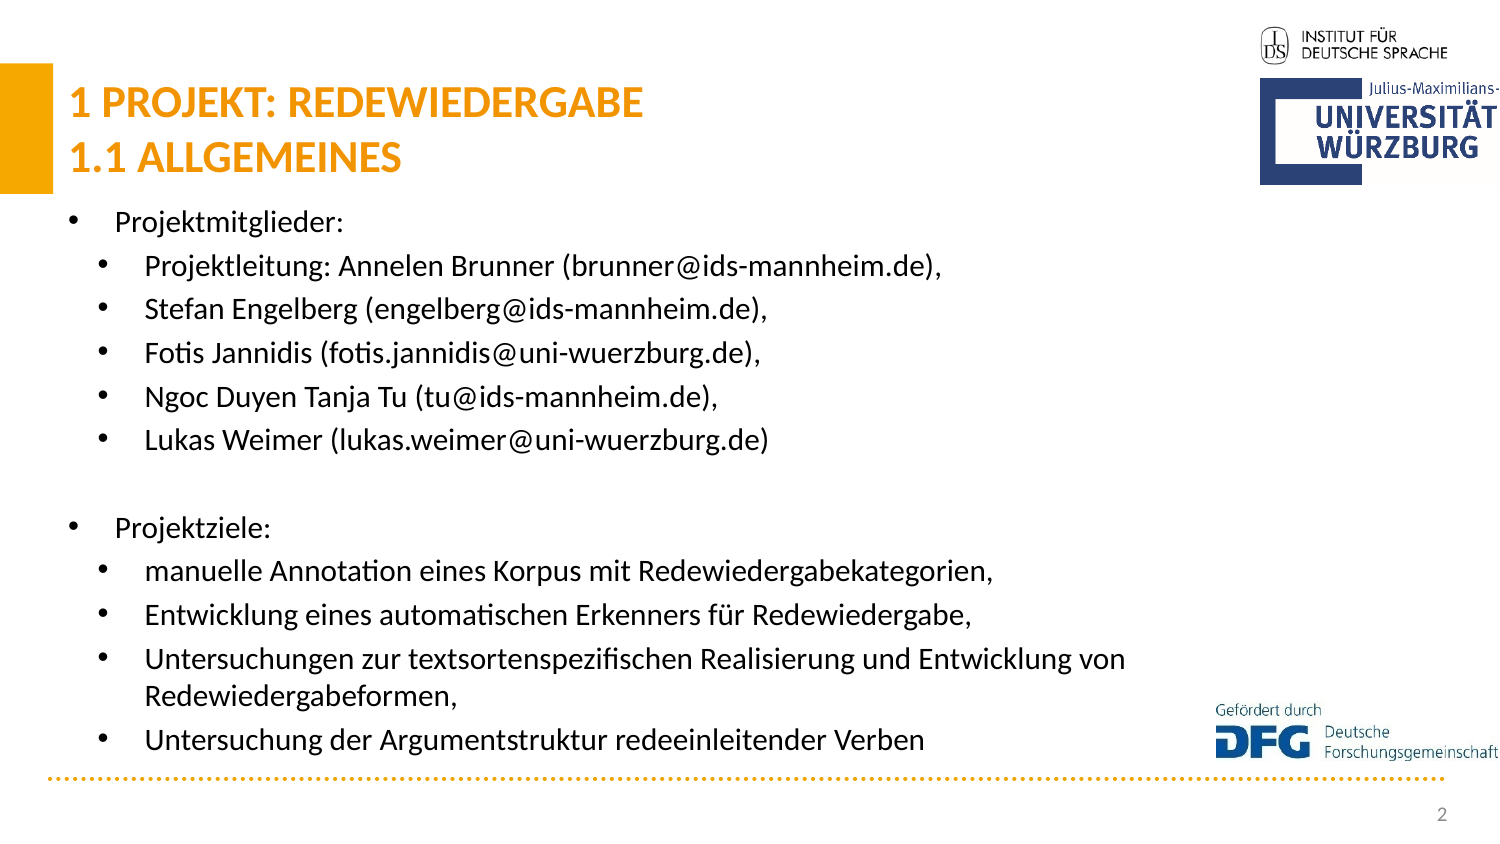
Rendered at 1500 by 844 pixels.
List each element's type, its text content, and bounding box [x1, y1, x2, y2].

slide_number 2 [1346, 782, 1448, 844]
list Projektmitglieder: Projektleitung: Annelen Brunner (brunner@ids-mannheim.de), Stefan Engelberg (engelberg@ids-mannheim.de), Fotis Jannidis (fotis.jannidis@uni-wuerzburg.de), Ngoc Duyen Tanja Tu (tu@ids-mannheim.de), Lukas Weimer (lukas.weimer@uni-wuerzburg.de) Projektziele: manuelle Annotation eines Korpus mit Redewiedergabekategorien, Entwicklung eines automatischen Erkenners für Redewiedergabe, Untersuchungen zur textsortenspezifischen Realisierung und Entwicklung von Redewiedergabeformen, Untersuchung der Argumentstruktur redeeinleitender Verben [53, 193, 1449, 779]
picture [1215, 700, 1498, 761]
picture [1259, 78, 1499, 185]
picture [1255, 0, 1475, 71]
text_box [88, 640, 660, 702]
text_box [76, 156, 1427, 713]
title 1 Projekt: Redewiedergabe 1.1 Allgemeines [53, 64, 896, 193]
